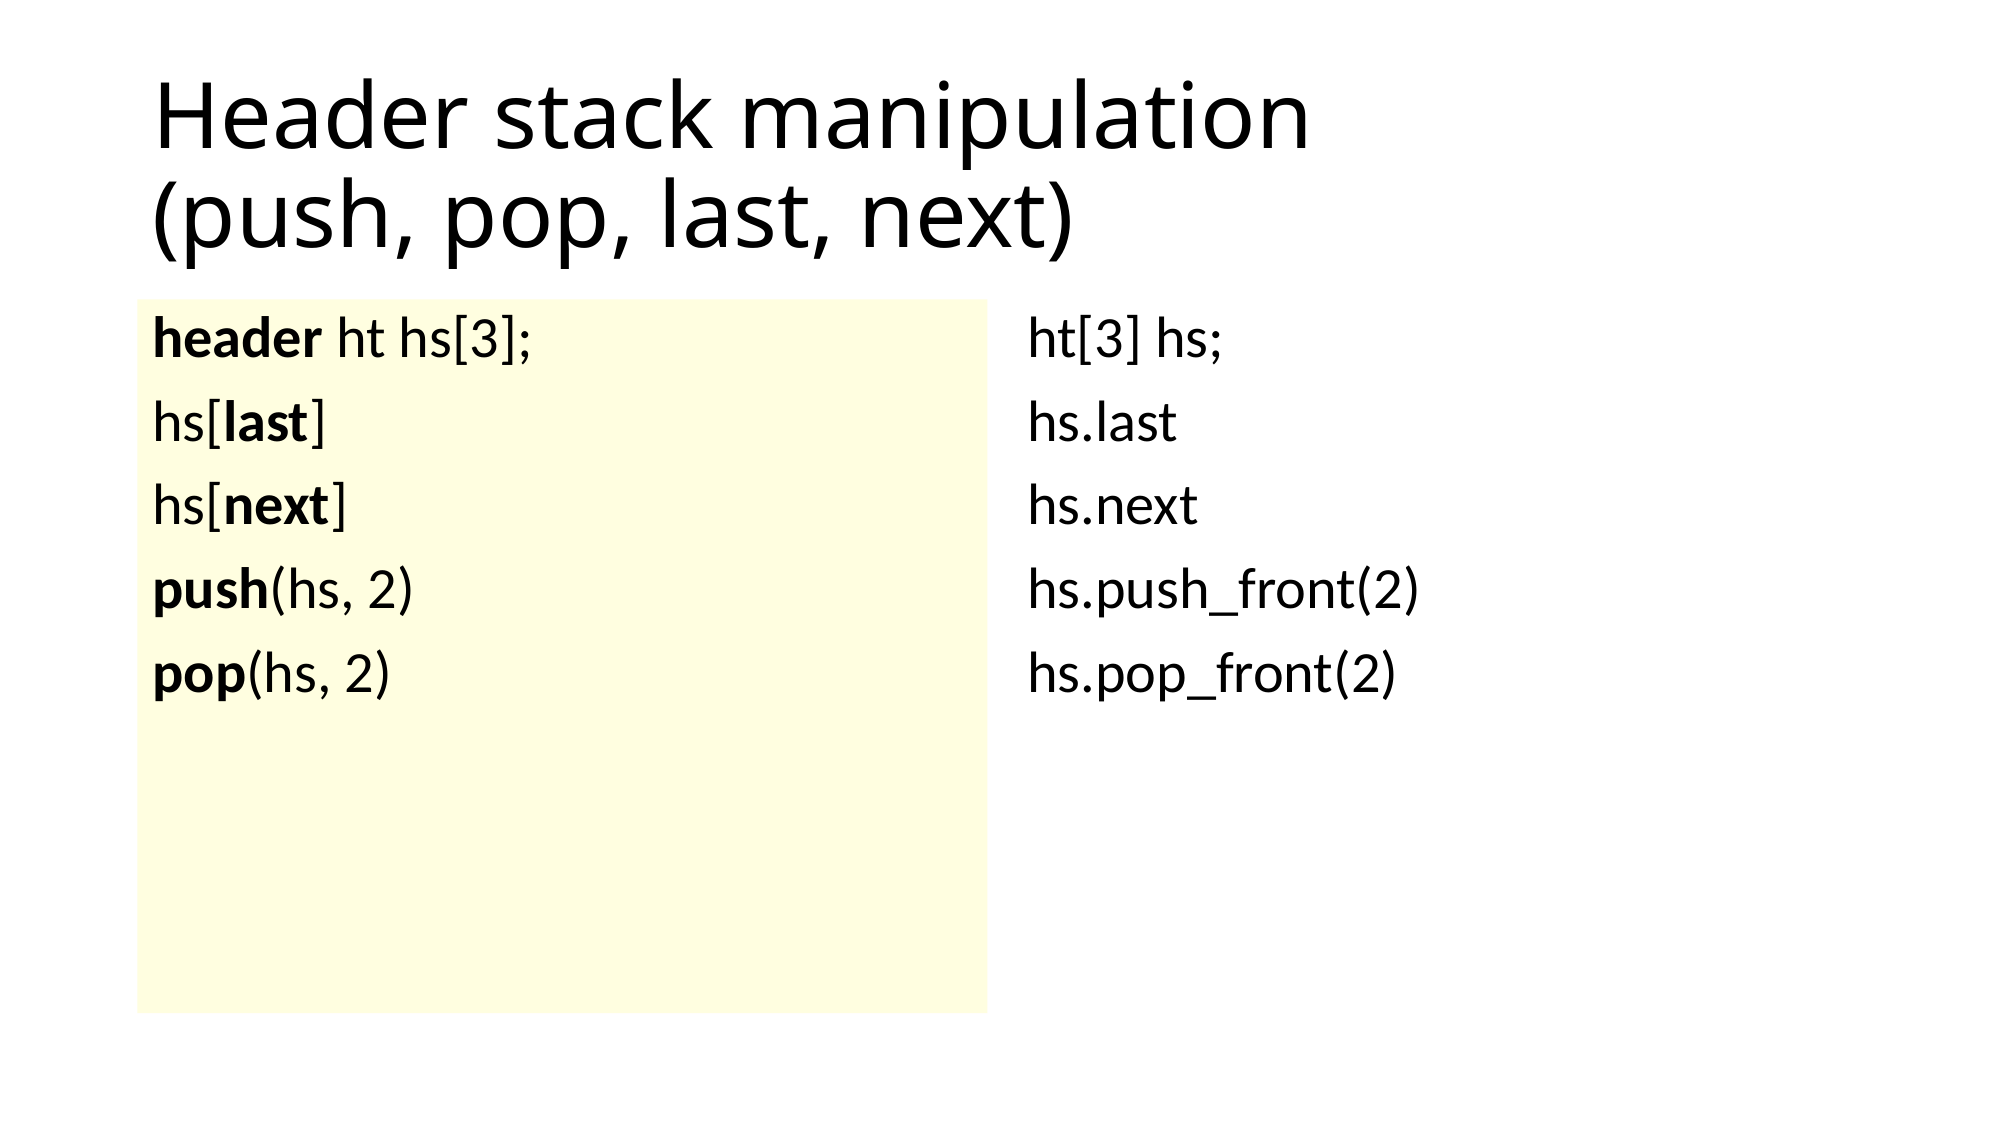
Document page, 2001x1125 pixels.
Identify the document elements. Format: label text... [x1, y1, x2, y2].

list header ht hs[3]; hs[last] hs[next] push(hs, 2) pop(hs, 2) [137, 299, 988, 1014]
title Header stack manipulation (push, pop, last, next) [137, 59, 1863, 278]
list ht[3] hs; hs.last hs.next hs.push_front(2) hs.pop_front(2) [1012, 299, 1863, 1014]
